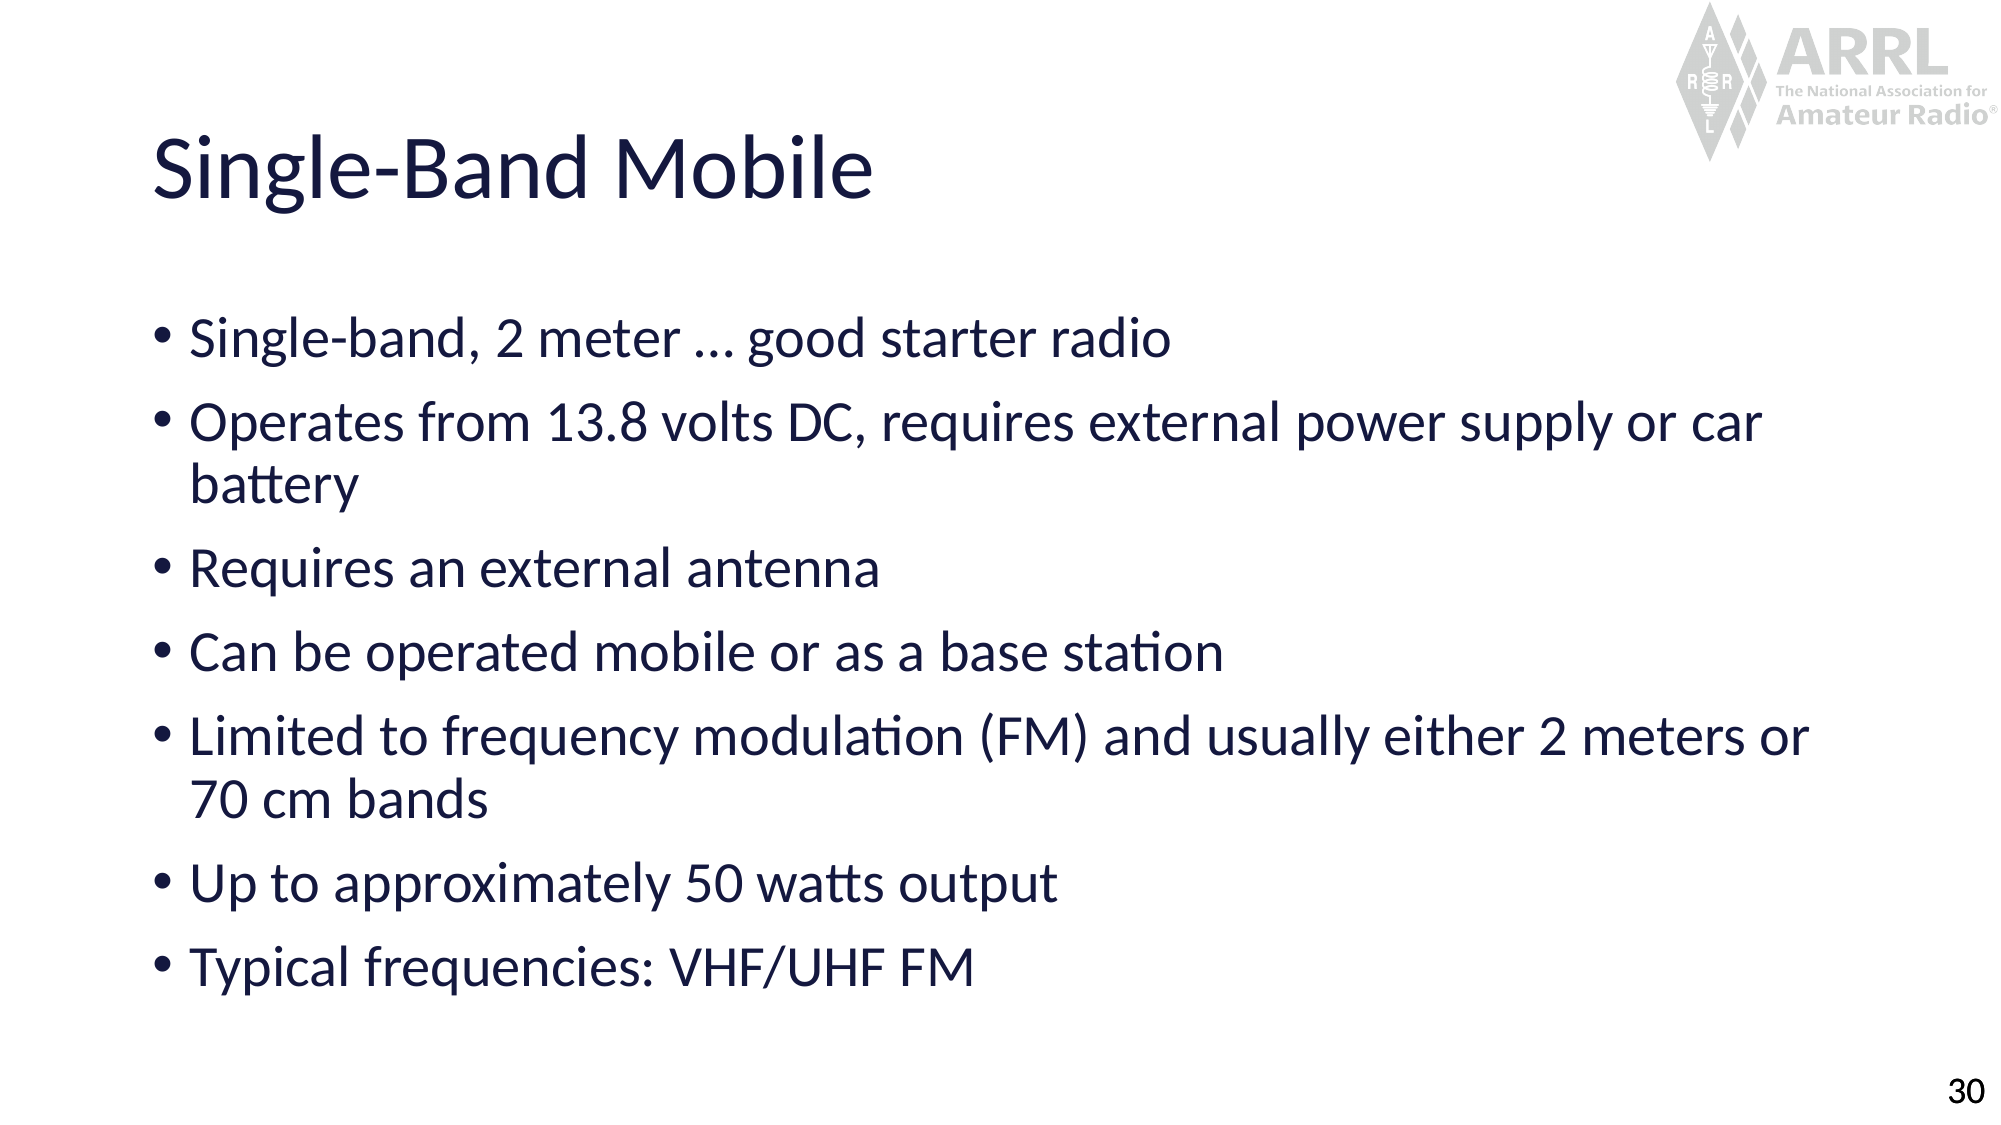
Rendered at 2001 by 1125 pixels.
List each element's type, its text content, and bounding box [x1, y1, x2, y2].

picture [1674, 0, 2000, 164]
title Single-Band Mobile [137, 59, 1863, 278]
list Single-band, 2 meter … good starter radio Operates from 13.8 volts DC, requires external power supply or car battery Requires an external antenna Can be operated mobile or as a base station Limited to frequency modulation (FM) and usually either 2 meters or 70 cm bands Up to approximately 50 watts output Typical frequencies: VHF/UHF FM [137, 299, 1863, 1014]
